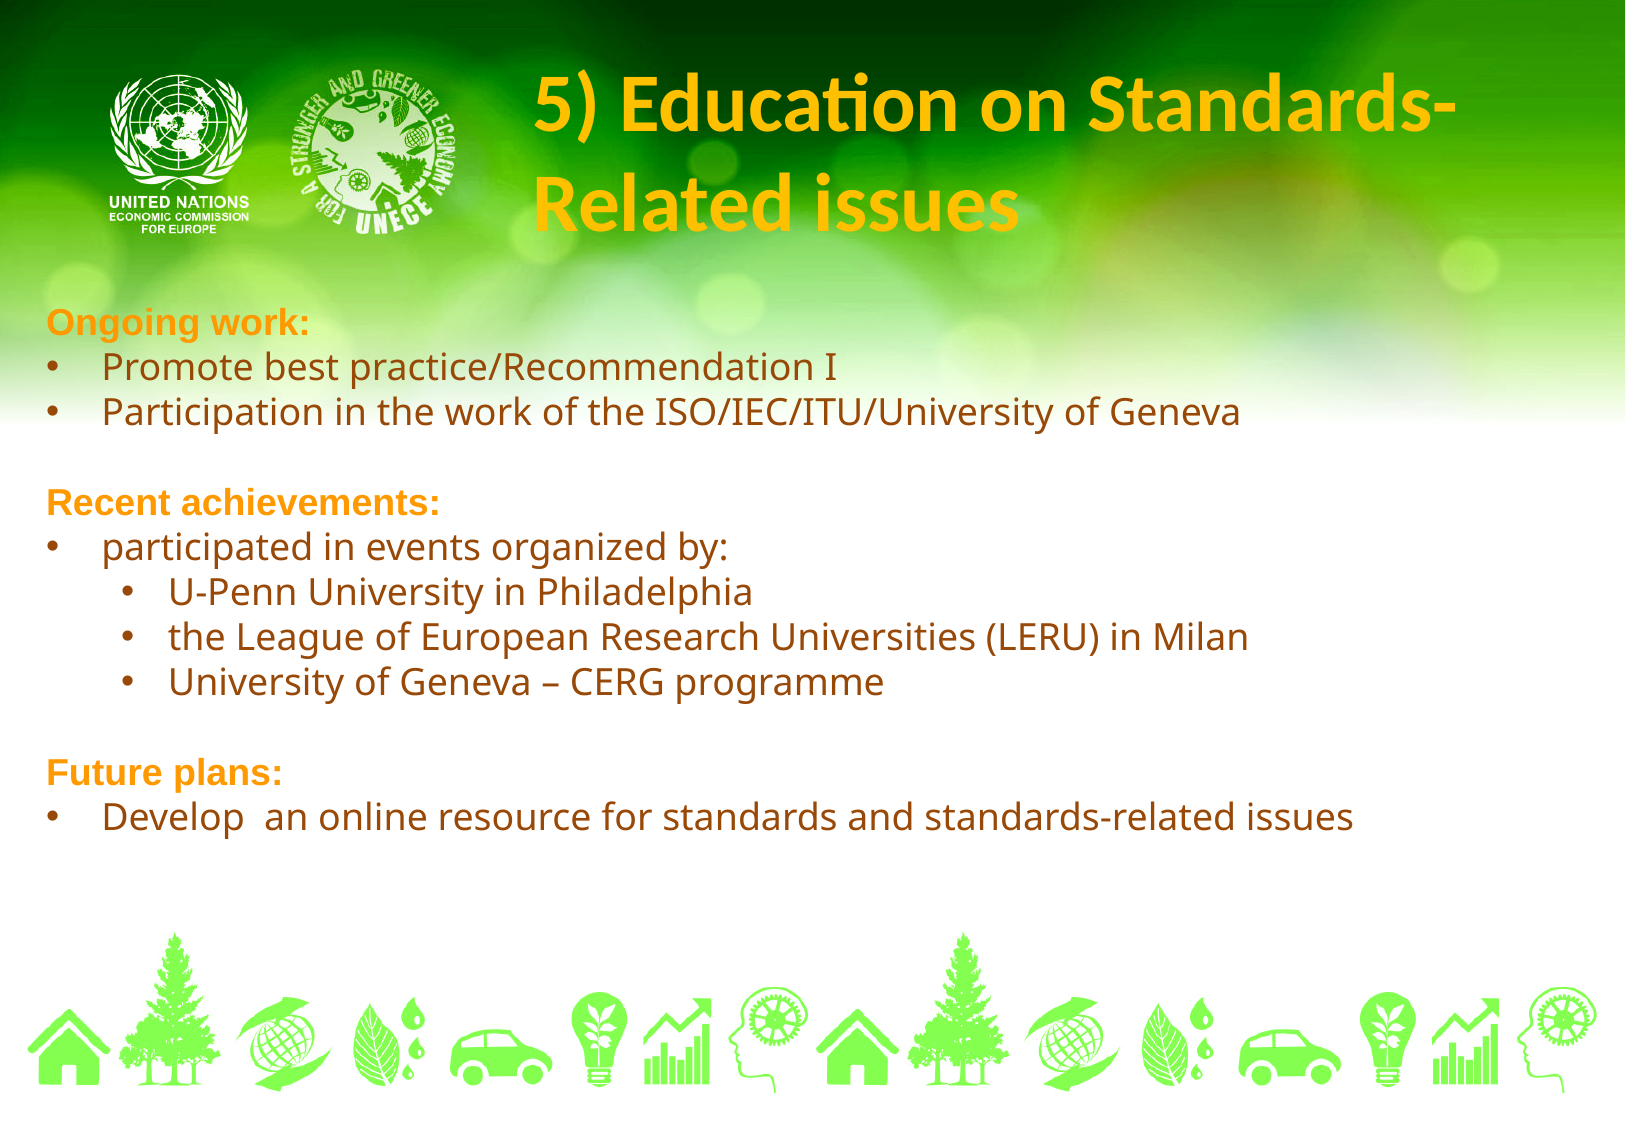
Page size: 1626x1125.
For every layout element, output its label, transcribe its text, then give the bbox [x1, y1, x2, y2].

text_box Ongoing work: Promote best practice/Recommendation I Participation in the work of the ISO/IEC/ITU/University of Geneva Recent achievements: participated in events organized by: U-Penn University in Philadelphia the League of European Research Universities (LERU) in Milan University of Geneva – CERG programme Future plans: Develop an online resource for standards and standards-related issues [31, 290, 1572, 433]
picture [0, 0, 1626, 1125]
title 5) Education on Standards-Related issues [517, 54, 1625, 243]
